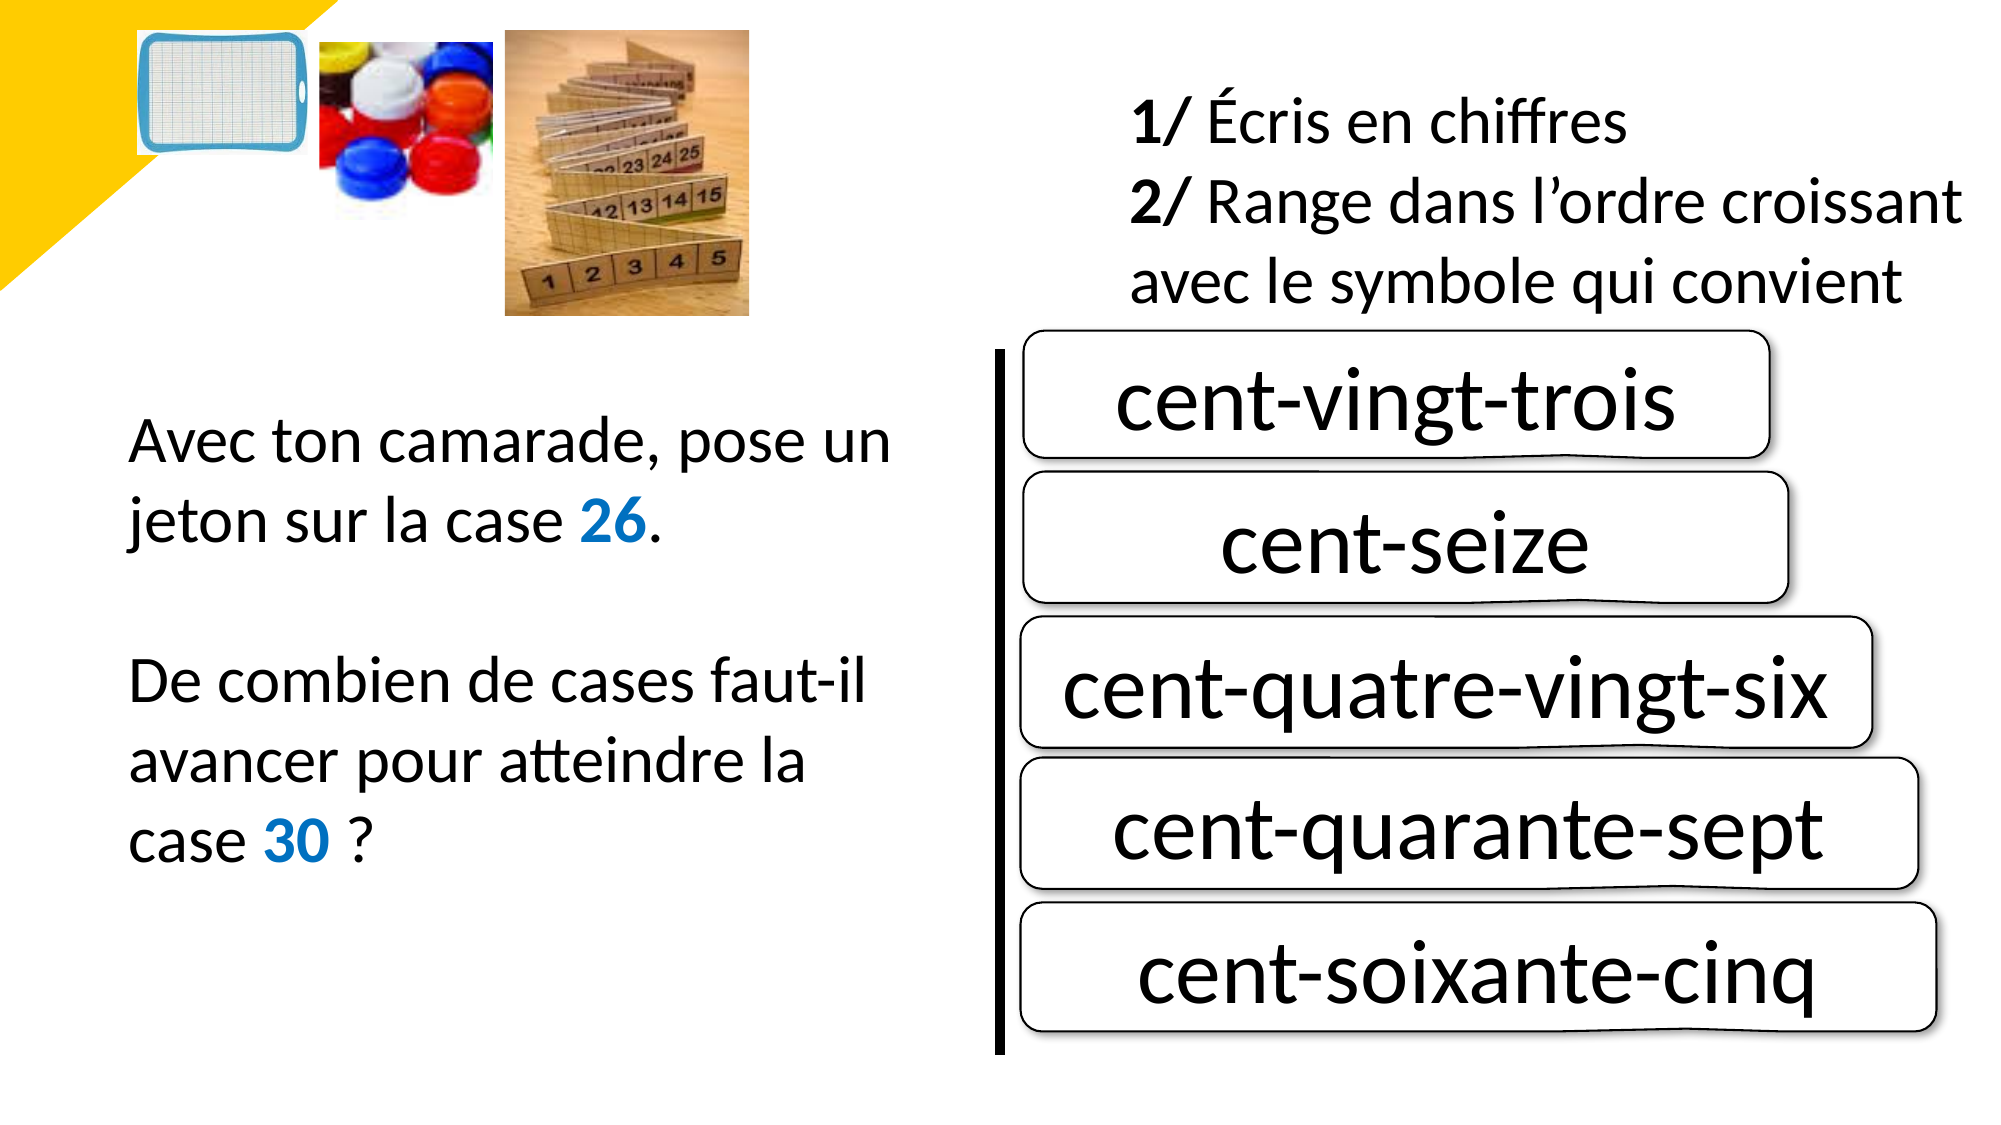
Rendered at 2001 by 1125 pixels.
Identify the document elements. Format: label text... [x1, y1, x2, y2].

picture [319, 42, 493, 220]
text_box cent-seize [1022, 470, 1790, 604]
text_box 1/ Écris en chiffres 2/ Range dans l’ordre croissant avec le symbole qui convient [1114, 69, 2000, 325]
text_box cent-quarante-sept [1019, 756, 1920, 890]
text_box cent-quatre-vingt-six [1019, 615, 1874, 749]
text_box cent-vingt-trois [1022, 329, 1771, 459]
text_box Avec ton camarade, pose un jeton sur la case 26. De combien de cases faut-il avancer pour atteindre la case 30 ? [113, 388, 980, 884]
text_box cent-soixante-cinq [1019, 901, 1938, 1033]
picture [137, 30, 308, 155]
picture [504, 30, 750, 316]
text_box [0, 0, 337, 290]
